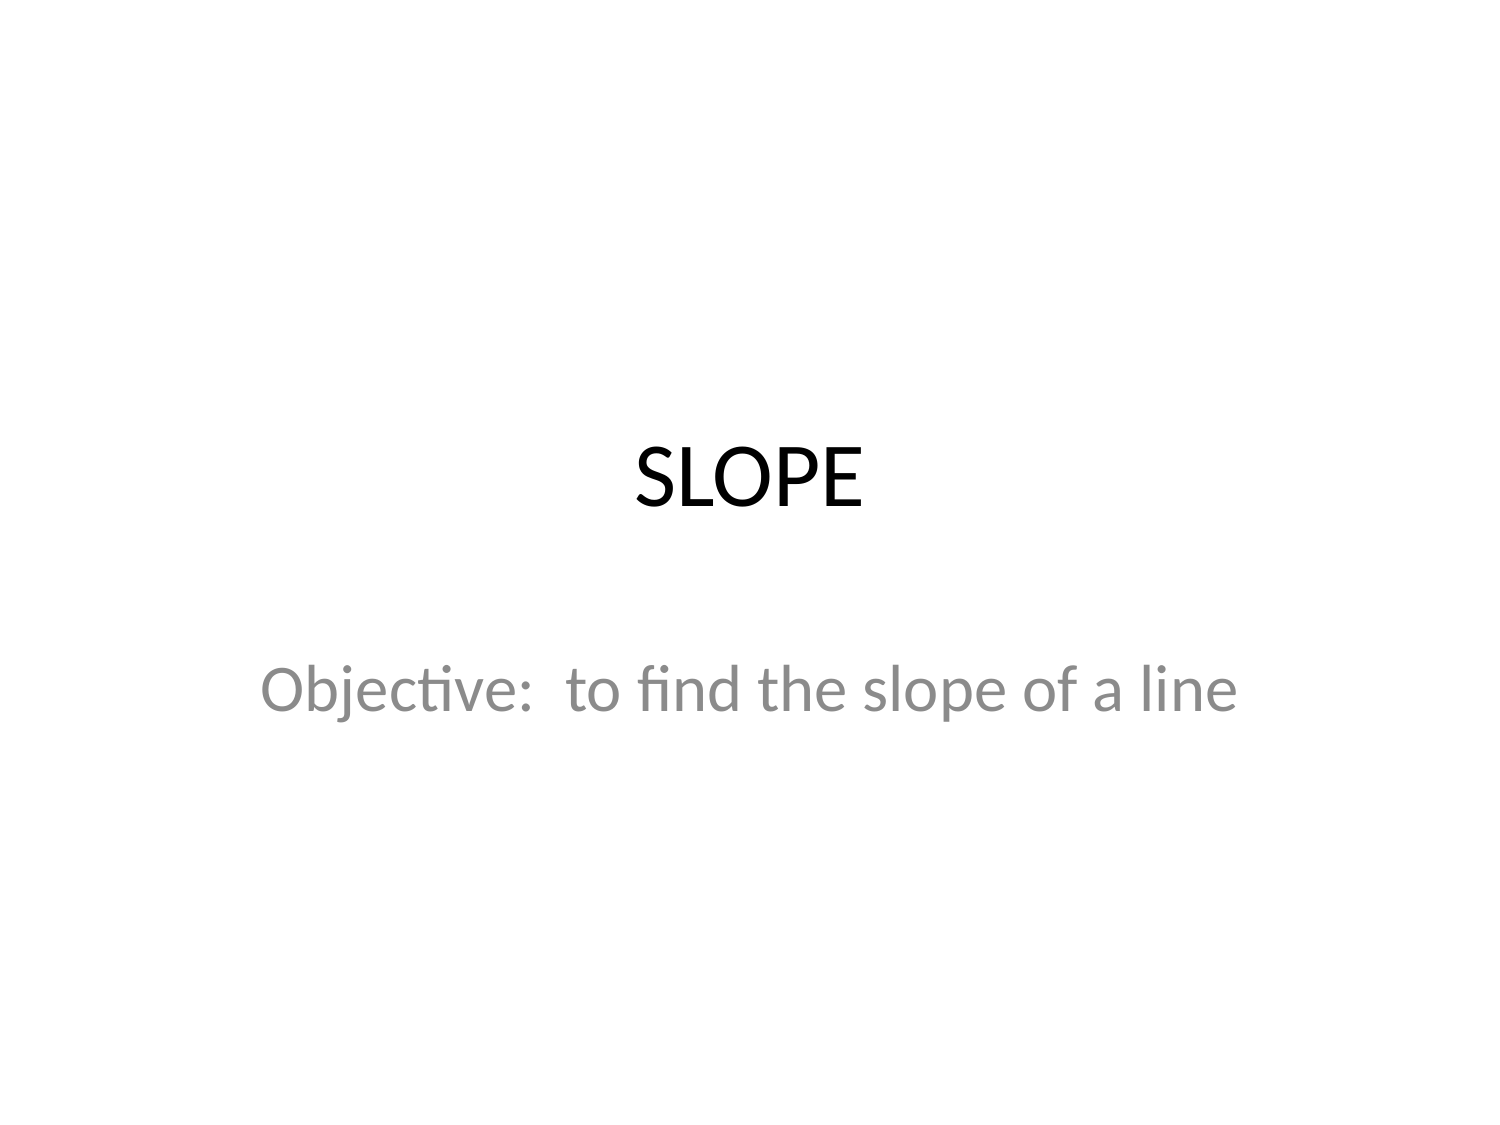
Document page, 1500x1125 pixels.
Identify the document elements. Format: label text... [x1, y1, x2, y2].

title SLOPE [112, 349, 1388, 591]
subtitle Objective: to find the slope of a line [225, 637, 1275, 925]
